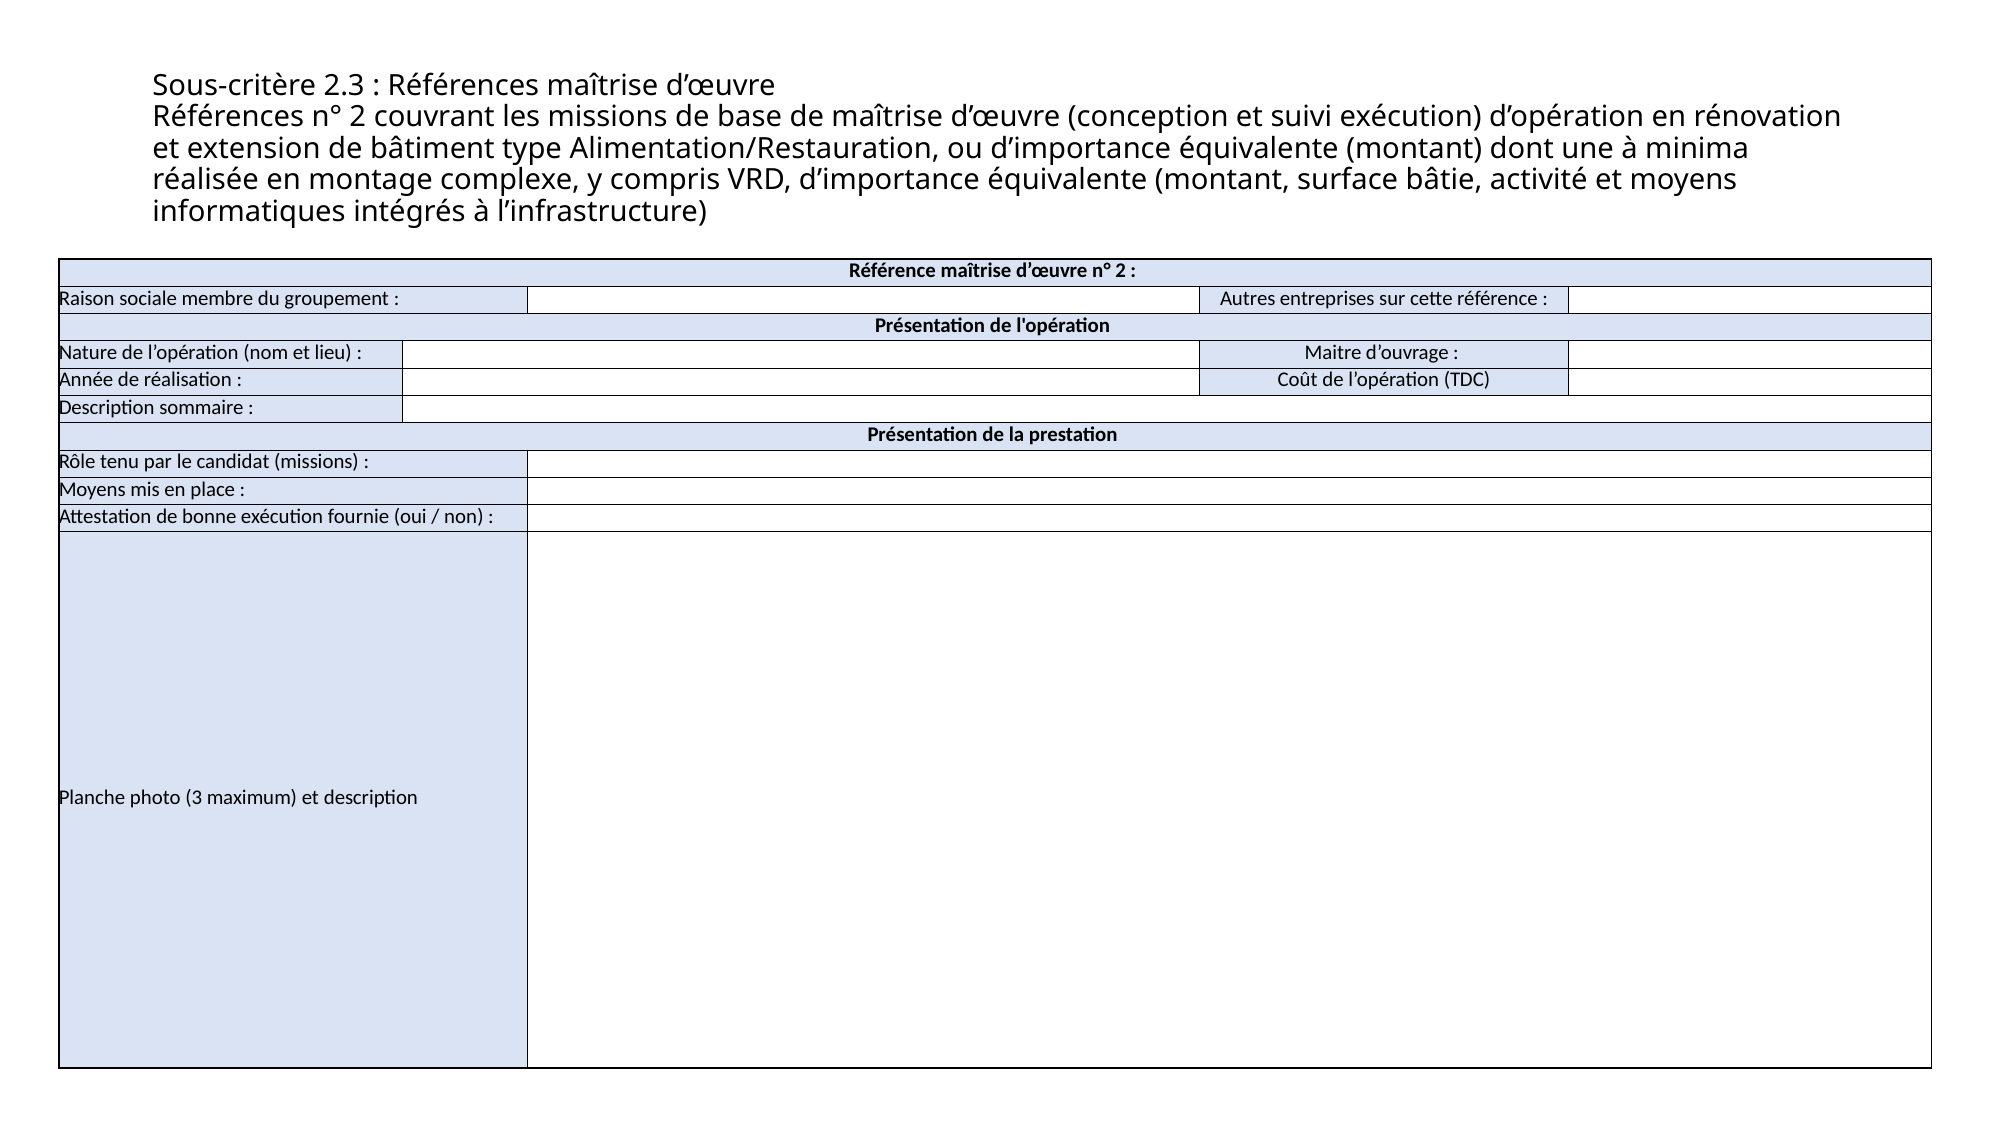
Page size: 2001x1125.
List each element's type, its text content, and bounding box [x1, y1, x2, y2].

table_cell Présentation de l'opération [60, 314, 1931, 340]
table_cell Autres entreprises sur cette référence : [1200, 287, 1568, 313]
table_cell [528, 505, 1931, 531]
title Sous-critère 2.3 : Références maîtrise d’œuvre Références n° 2 couvrant les missions de base de maîtrise d’œuvre (conception et suivi exécution) d’opération en rénovation et extension de bâtiment type Alimentation/Restauration, ou d’importance équivalente (montant) dont une à minima réalisée en montage complexe, y compris VRD, d’importance équivalente (montant, surface bâtie, activité et moyens informatiques intégrés à l’infrastructure) [137, 59, 1863, 238]
table_cell Moyens mis en place : [60, 478, 527, 504]
table_cell Description sommaire : [60, 396, 402, 422]
table_cell Présentation de la prestation [60, 423, 1931, 450]
table_cell Nature de l’opération (nom et lieu) : [60, 341, 402, 368]
table_cell Maitre d’ouvrage : [1200, 341, 1568, 368]
table_cell [528, 451, 1931, 477]
table_cell [1569, 341, 1931, 368]
table_cell Coût de l’opération (TDC) [1200, 369, 1568, 395]
table_cell [528, 287, 1199, 313]
table_cell Année de réalisation : [60, 369, 402, 395]
table_cell [528, 532, 1931, 1067]
table_cell [1569, 287, 1931, 313]
table_cell Rôle tenu par le candidat (missions) : [60, 451, 527, 477]
table_header Référence maîtrise d’œuvre n° 2 : [60, 260, 1931, 286]
table_cell Raison sociale membre du groupement : [60, 287, 527, 313]
table_cell [528, 478, 1931, 504]
table_cell [403, 341, 1199, 368]
table_cell [403, 369, 1199, 395]
table_cell [1569, 369, 1931, 395]
table_cell Planche photo (3 maximum) et description [60, 532, 527, 1067]
table_cell [403, 396, 1931, 422]
table_cell Attestation de bonne exécution fournie (oui / non) : [60, 505, 527, 531]
